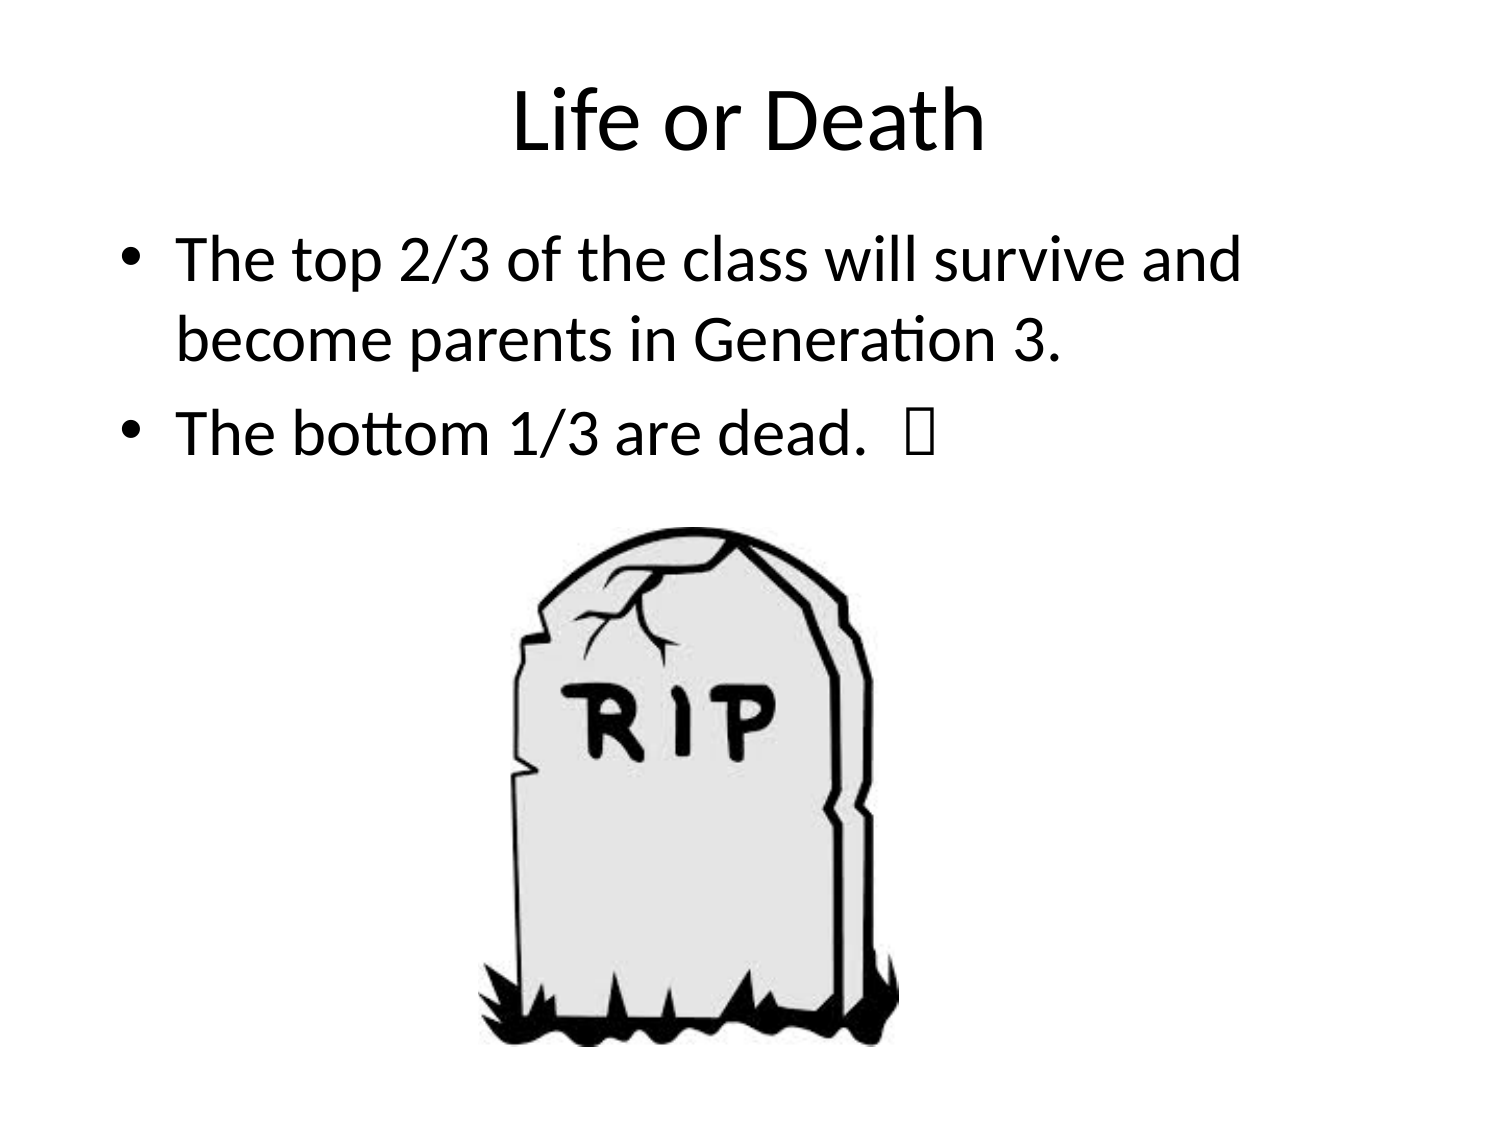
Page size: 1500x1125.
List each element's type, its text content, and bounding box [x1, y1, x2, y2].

list The top 2/3 of the class will survive and become parents in Generation 3. The bottom 1/3 are dead.  [104, 207, 1445, 989]
picture [477, 527, 900, 1047]
title Life or Death [75, 20, 1425, 208]
